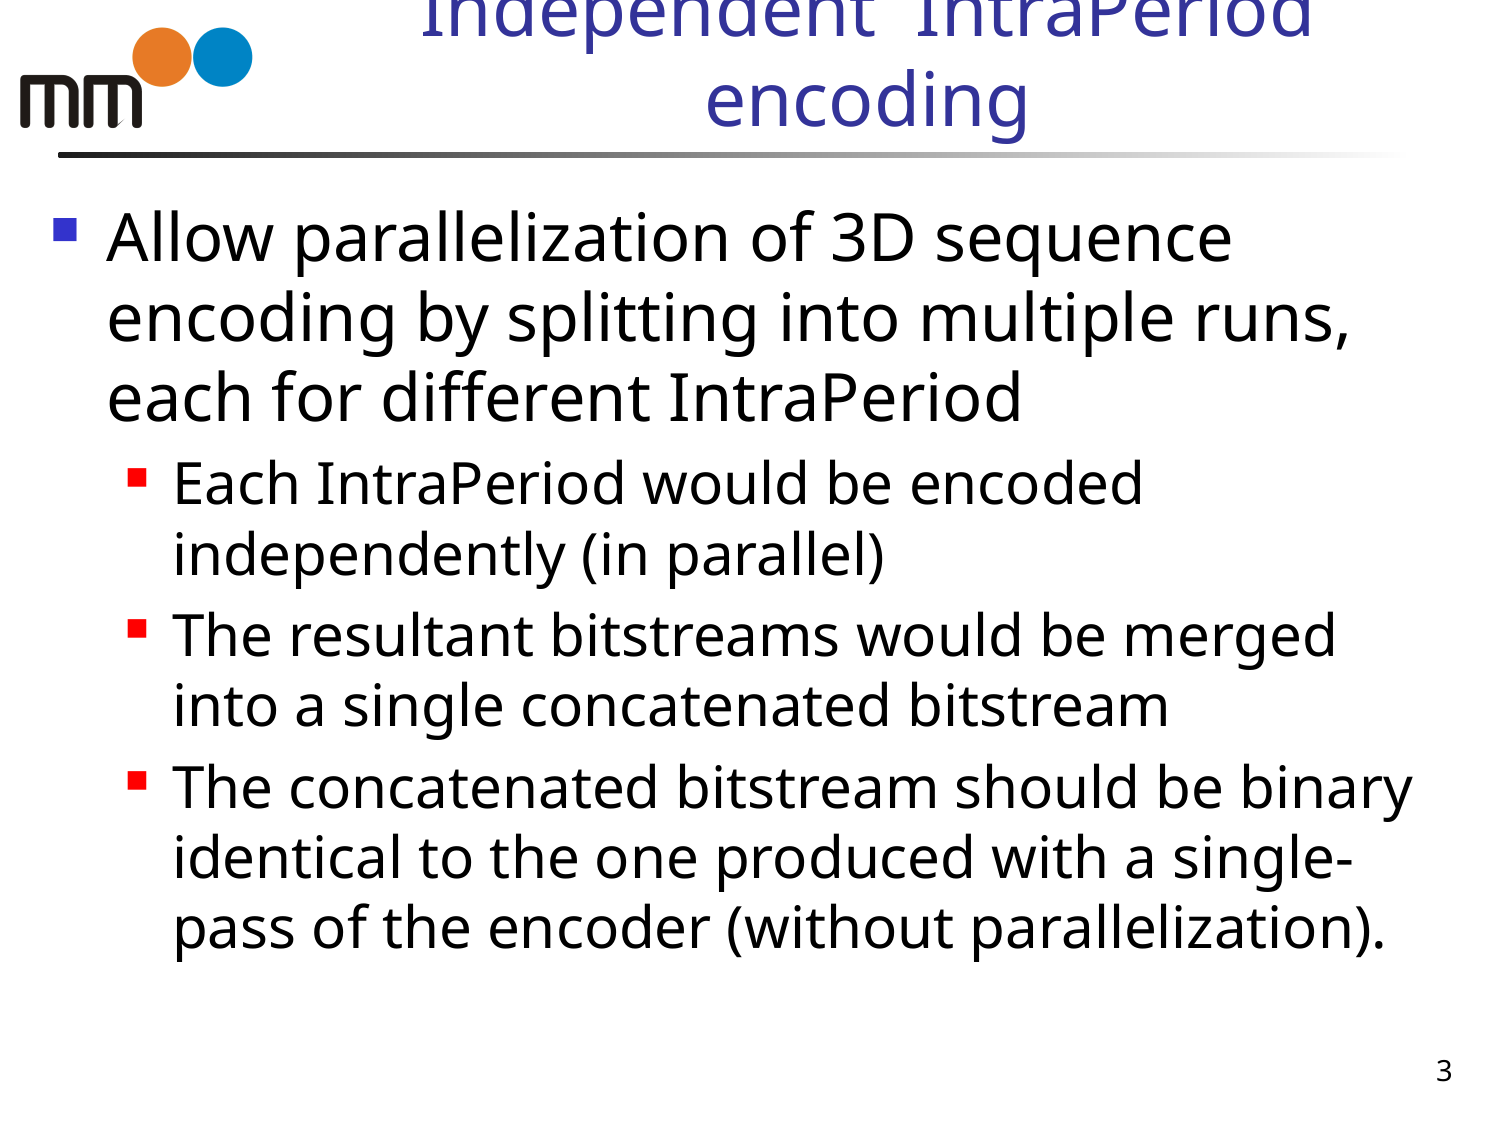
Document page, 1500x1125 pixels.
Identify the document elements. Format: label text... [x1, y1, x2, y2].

title Independent IntraPeriod encoding [269, 23, 1468, 150]
list Allow parallelization of 3D sequence encoding by splitting into multiple runs, each for different IntraPeriod Each IntraPeriod would be encoded independently (in parallel) The resultant bitstreams would be merged into a single concatenated bitstream The concatenated bitstream should be binary identical to the one produced with a single-pass of the encoder (without parallelization). [35, 187, 1469, 1006]
slide_number 3 [1154, 1023, 1468, 1100]
